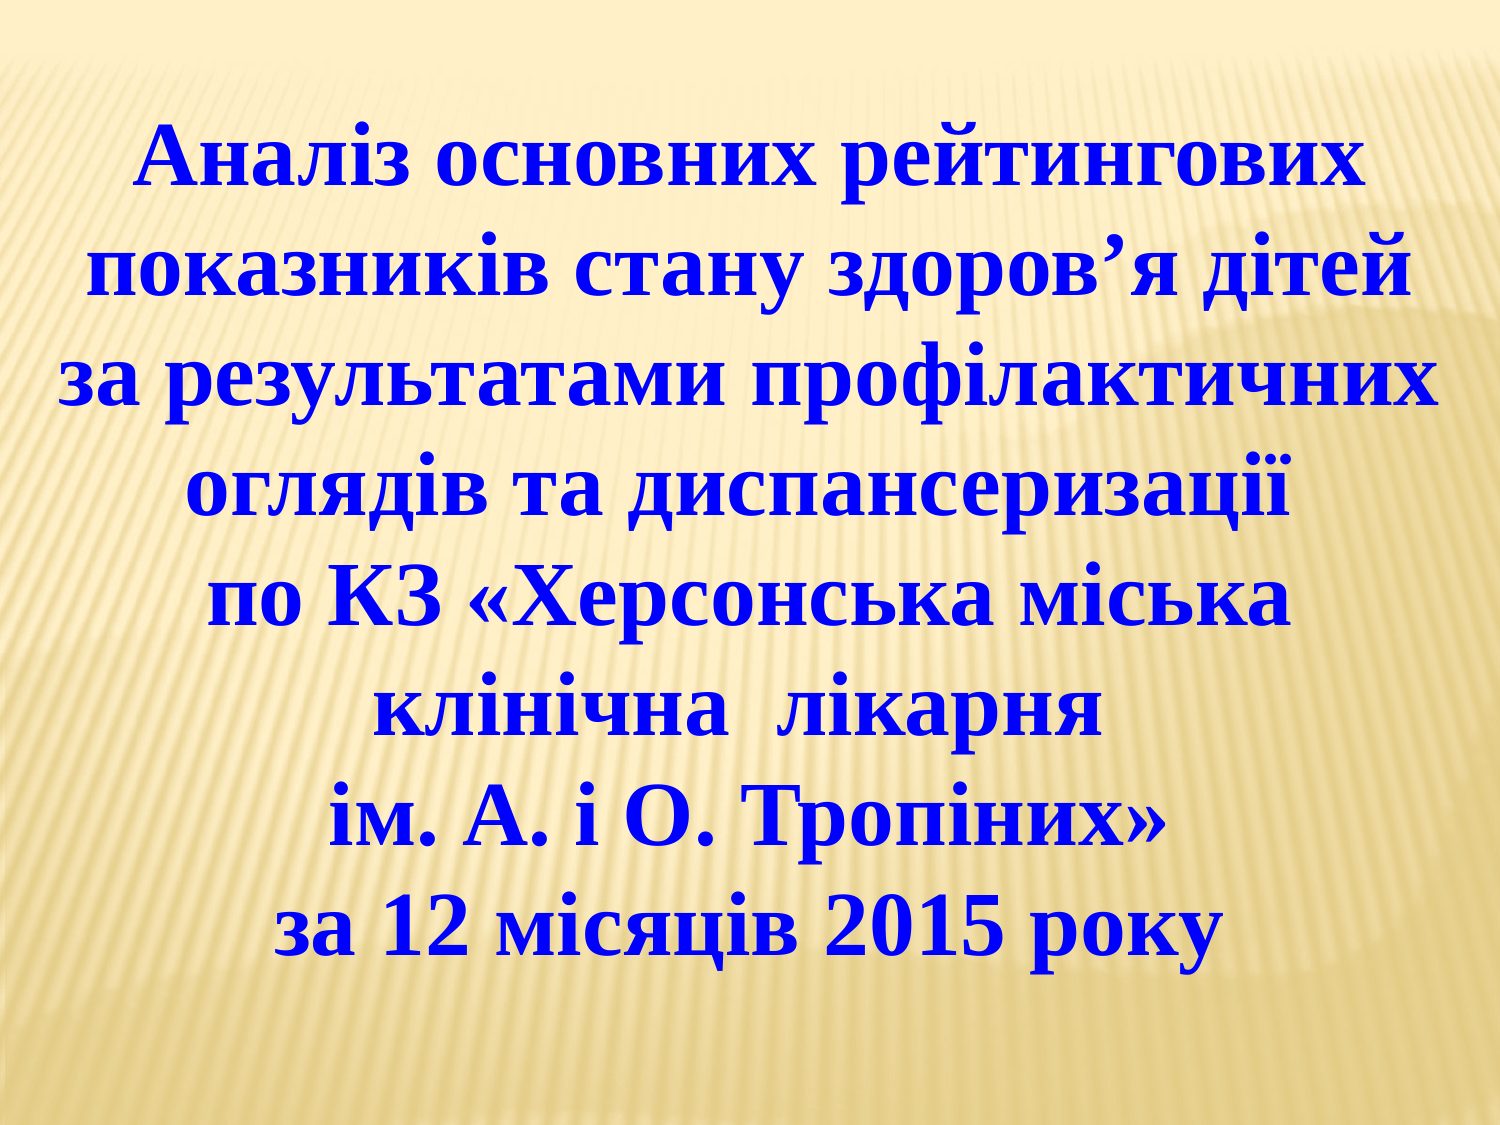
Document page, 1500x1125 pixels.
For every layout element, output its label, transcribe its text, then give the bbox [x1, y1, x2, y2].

text_box Аналіз основних рейтингових показників стану здоров’я дітей за результатами профілактичних оглядів та диспансеризації по КЗ «Херсонська міська клінічна лікарня ім. А. і О. Тропіних» за 12 місяців 2015 року [35, 86, 1465, 982]
